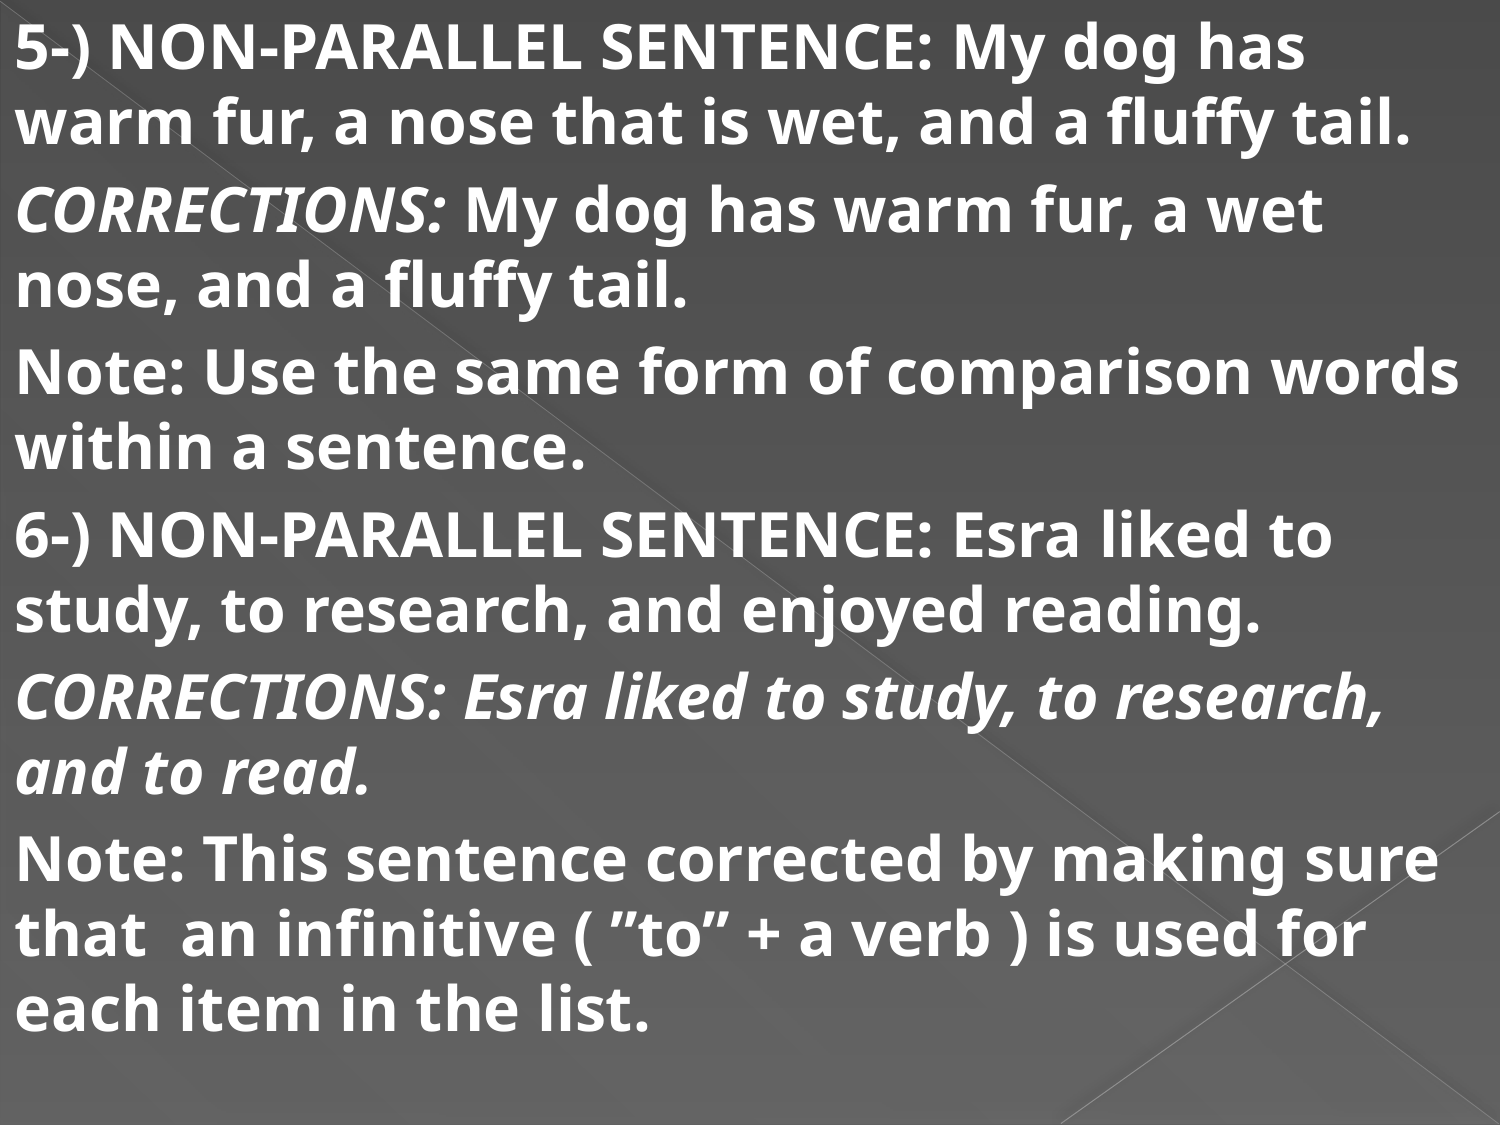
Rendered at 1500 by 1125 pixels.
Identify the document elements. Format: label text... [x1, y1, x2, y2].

list 5-) NON-PARALLEL SENTENCE: My dog has warm fur, a nose that is wet, and a fluffy tail. CORRECTIONS: My dog has warm fur, a wet nose, and a fluffy tail. Note: Use the same form of comparison words within a sentence. 6-) NON-PARALLEL SENTENCE: Esra liked to study, to research, and enjoyed reading. CORRECTIONS: Esra liked to study, to research, and to read. Note: This sentence corrected by making sure that an infinitive ( ’’to’’ + a verb ) is used for each item in the list. [0, 0, 1500, 1125]
